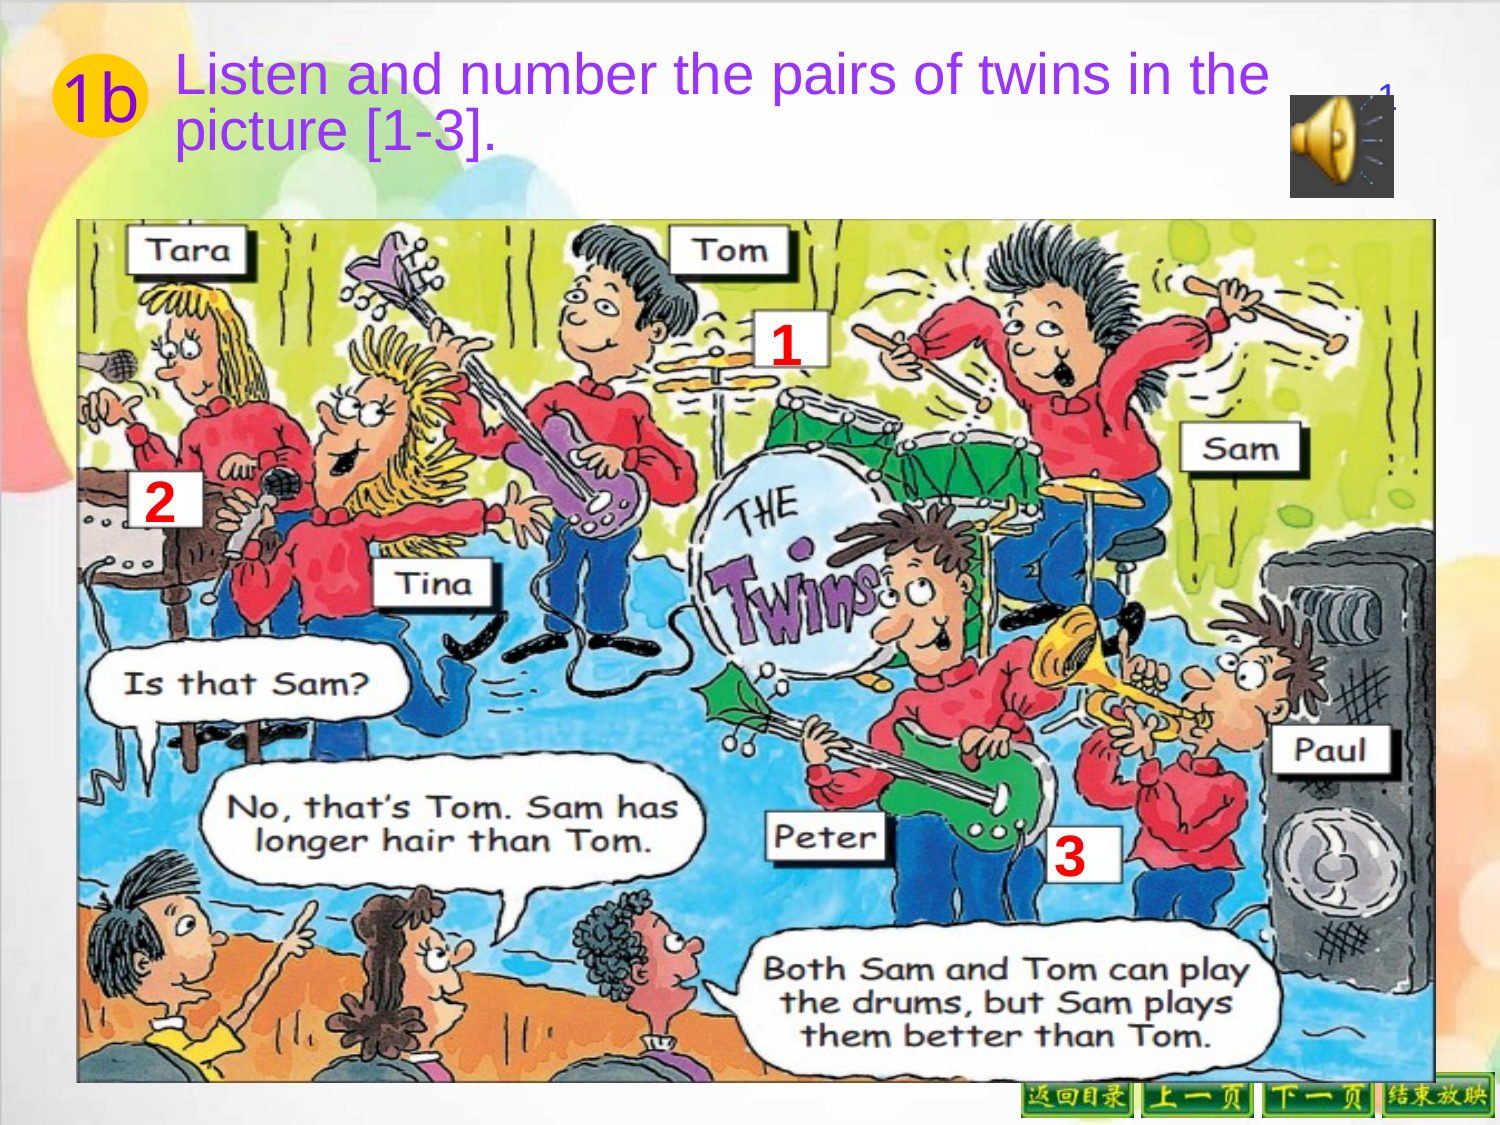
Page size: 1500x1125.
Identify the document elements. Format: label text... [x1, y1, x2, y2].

text_box Listen and number the pairs of twins in the picture [1-3]. [159, 42, 1376, 170]
text_box 1b [53, 54, 148, 138]
picture [0, 0, 1500, 1125]
text_box 1 [1334, 65, 1441, 126]
